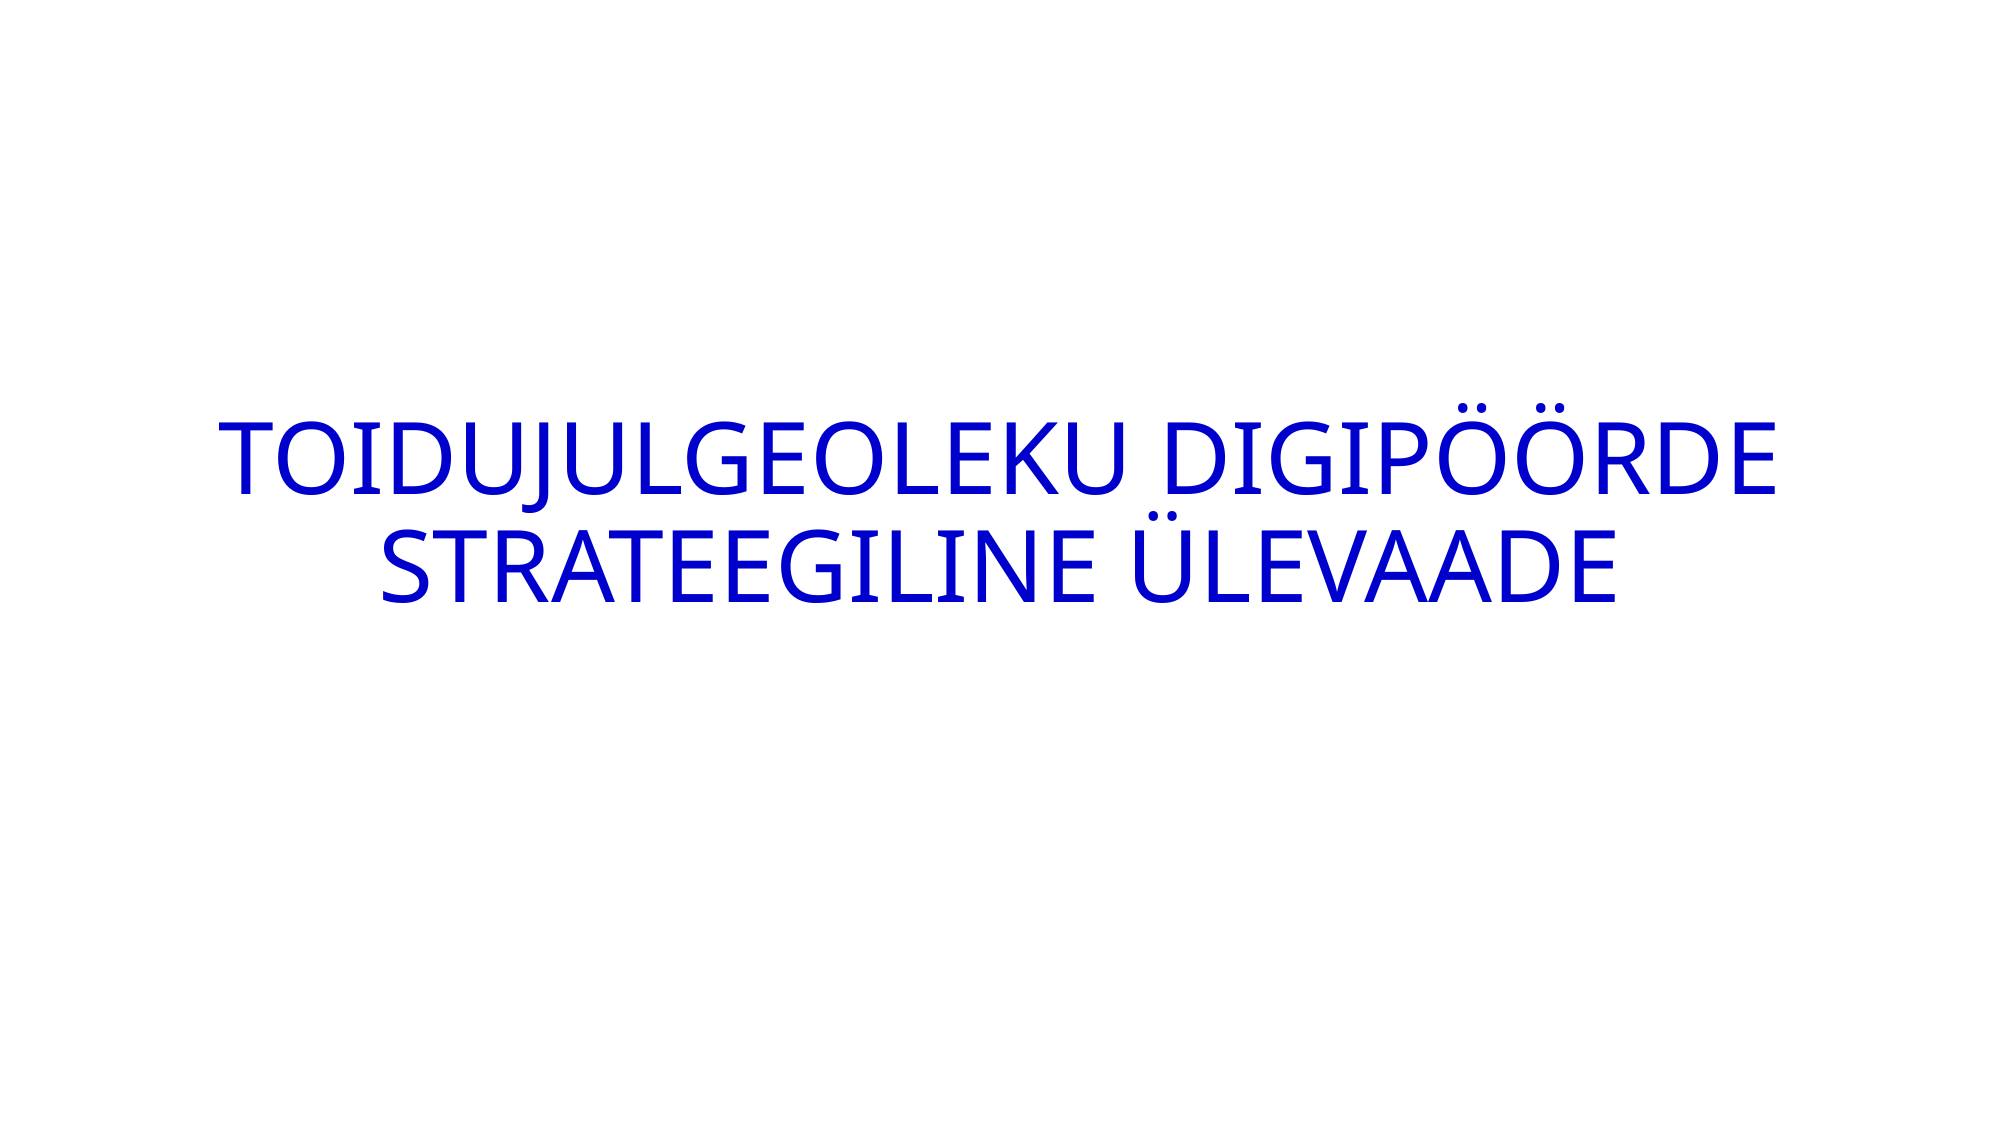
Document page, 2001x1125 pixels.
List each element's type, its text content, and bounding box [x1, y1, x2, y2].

title TOIDUJULGEOLEKU DIGIPÖÖRDE STRATEEGILINE ÜLEVAADE [137, 290, 1863, 743]
